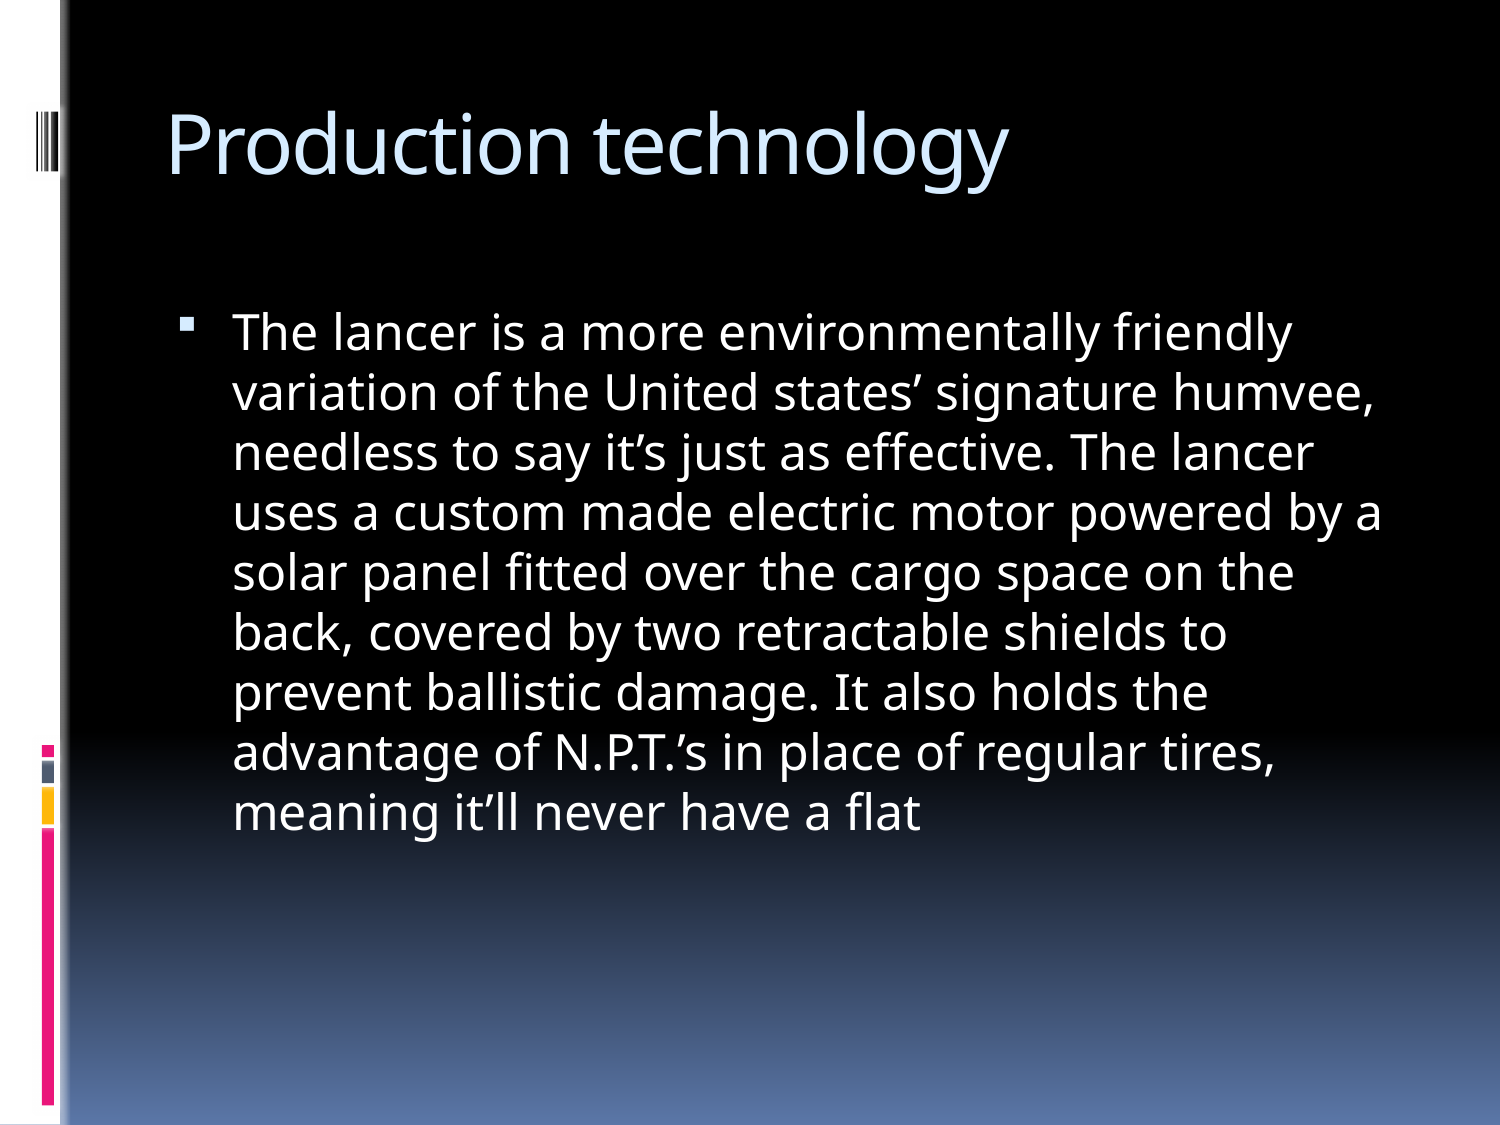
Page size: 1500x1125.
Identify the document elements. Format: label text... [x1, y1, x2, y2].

title Production technology [150, 83, 1425, 234]
list The lancer is a more environmentally friendly variation of the United states’ signature humvee, needless to say it’s just as effective. The lancer uses a custom made electric motor powered by a solar panel fitted over the cargo space on the back, covered by two retractable shields to prevent ballistic damage. It also holds the advantage of N.P.T.’s in place of regular tires, meaning it’ll never have a flat [150, 292, 1425, 1043]
